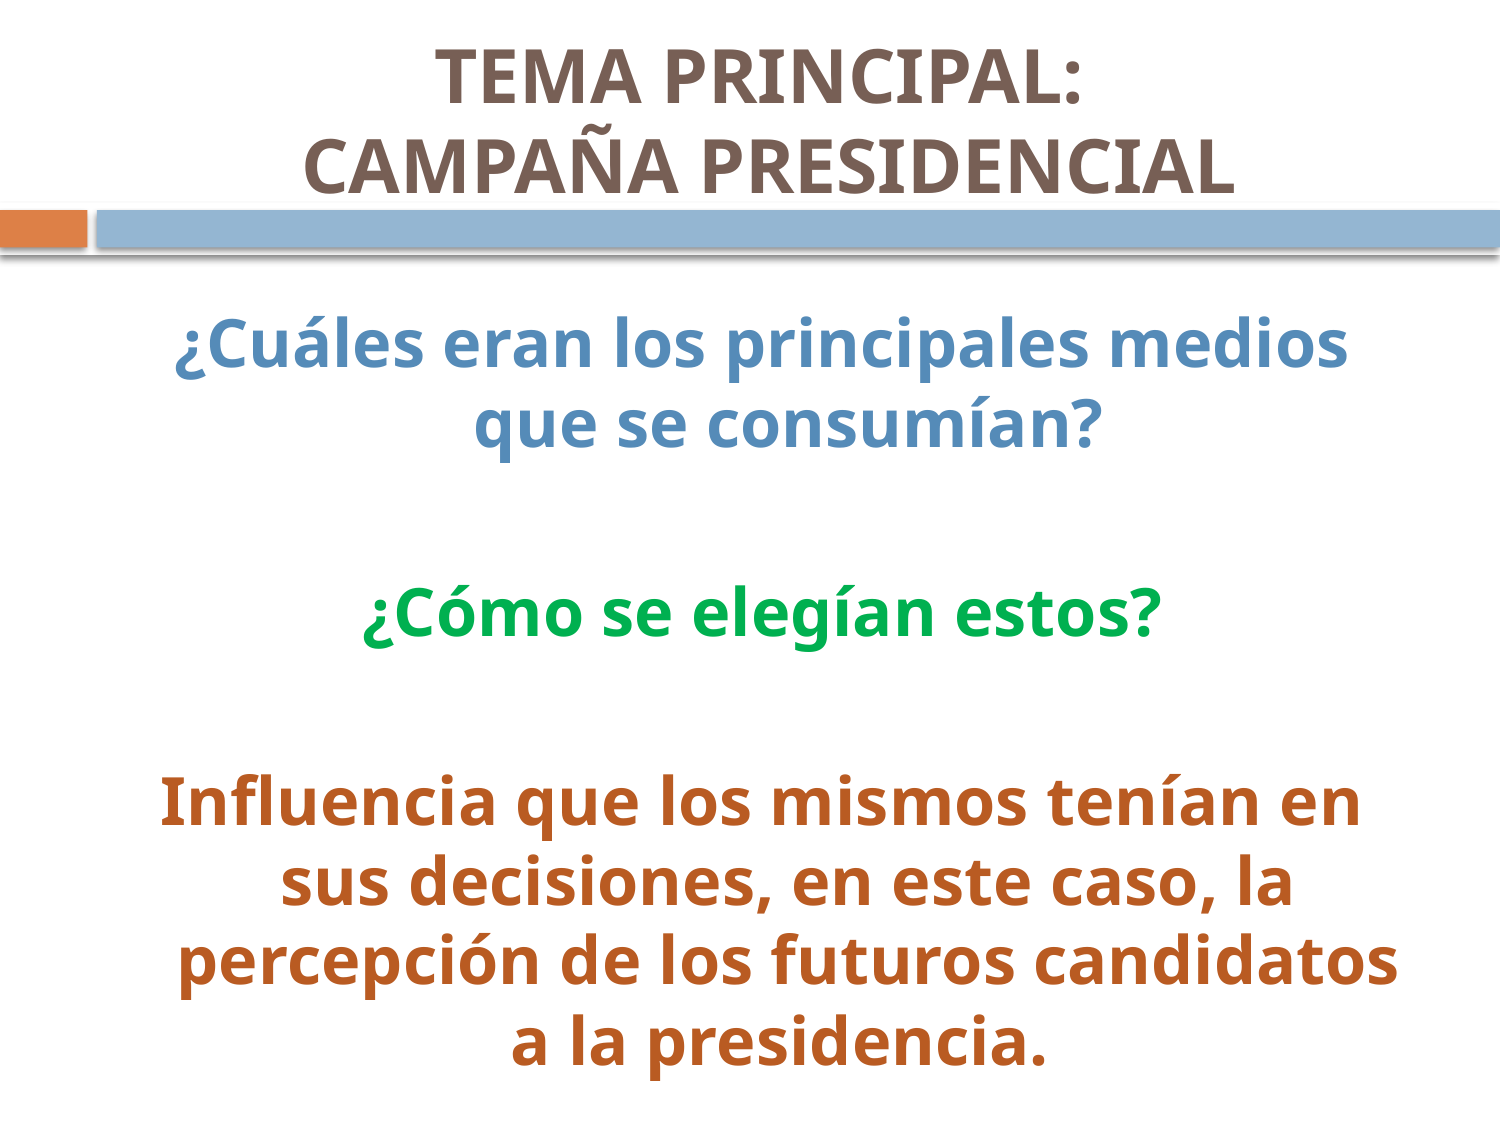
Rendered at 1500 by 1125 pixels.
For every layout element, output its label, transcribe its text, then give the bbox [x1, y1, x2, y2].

list ¿Cuáles eran los principales medios que se consumían? ¿Cómo se elegían estos? Influencia que los mismos tenían en sus decisiones, en este caso, la percepción de los futuros candidatos a la presidencia. [93, 292, 1432, 1031]
title TEMA PRINCIPAL: CAMPAÑA PRESIDENCIAL [100, 37, 1438, 200]
